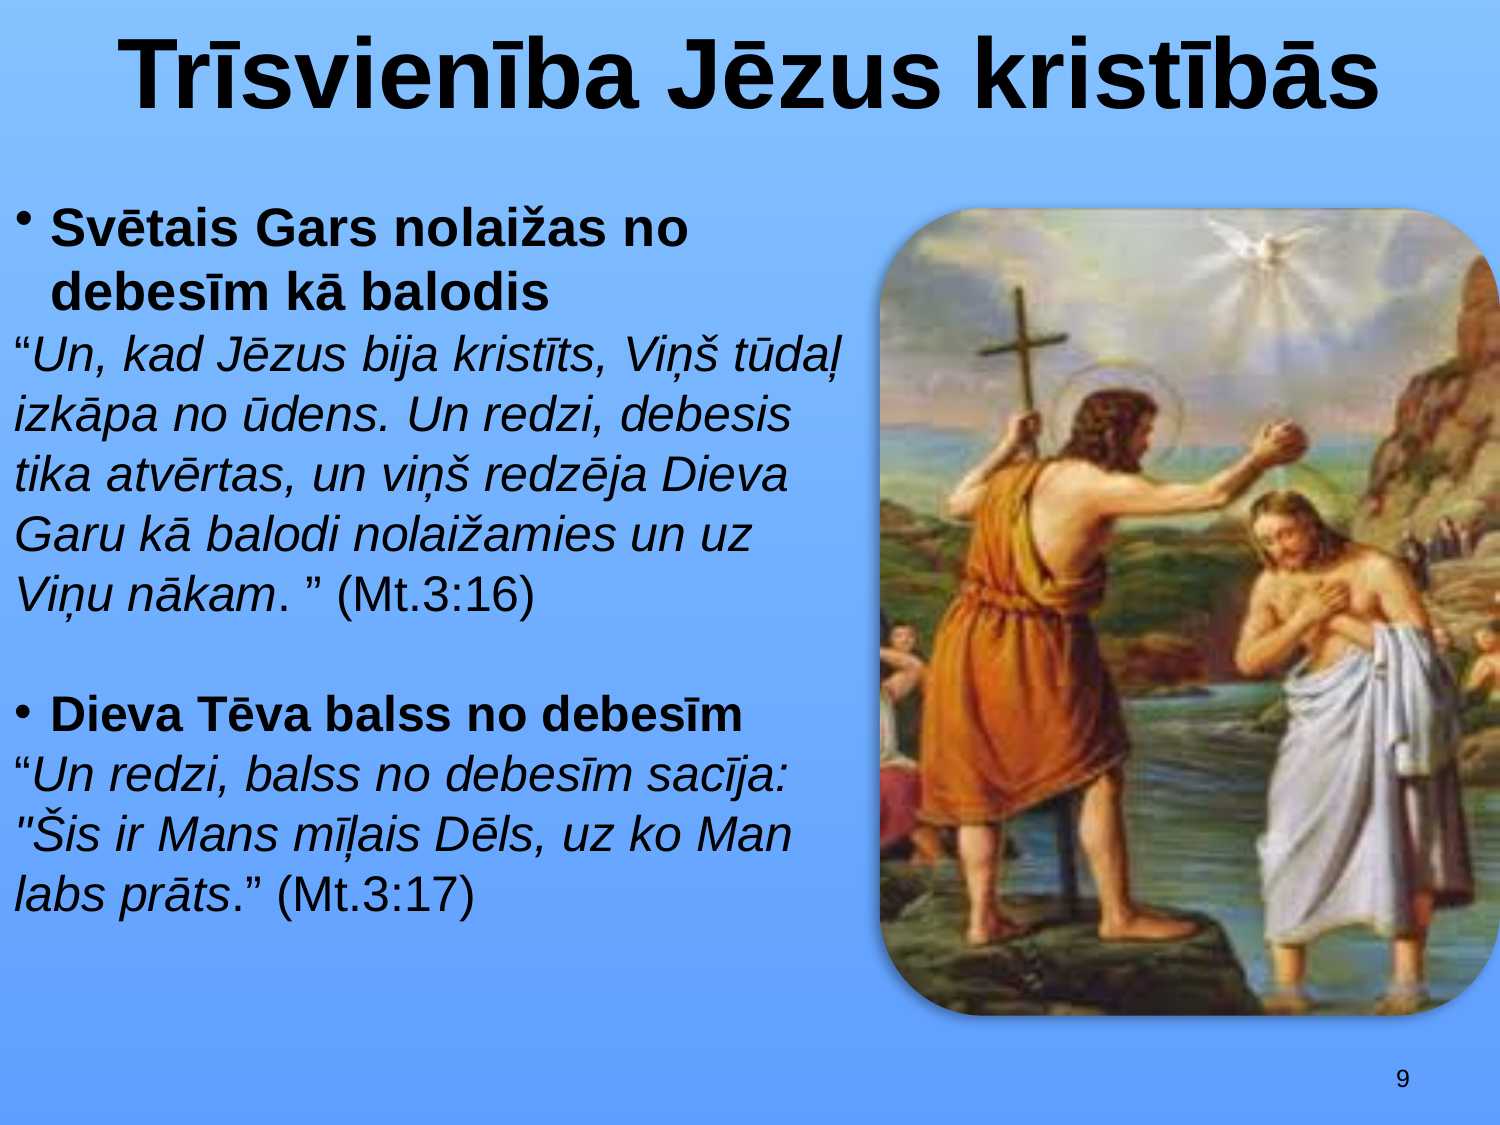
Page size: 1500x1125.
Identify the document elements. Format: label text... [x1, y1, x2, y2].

text_box 9 [1074, 1025, 1425, 1100]
text_box Svētais Gars nolaižas no debesīm kā balodis “Un, kad Jēzus bija kristīts, Viņš tūdaļ izkāpa no ūdens. Un redzi, debesis tika atvērtas, un viņš redzēja Dieva Garu kā balodi nolaižamies un uz Viņu nākam. ” (Mt.3:16) Dieva Tēva balss no debesīm “Un redzi, balss no debesīm sacīja: "Šis ir Mans mīļais Dēls, uz ko Man labs prāts.” (Mt.3:17) [0, 184, 868, 930]
title Trīsvienība Jēzus kristībās [0, 23, 1500, 114]
picture [879, 207, 1500, 1016]
